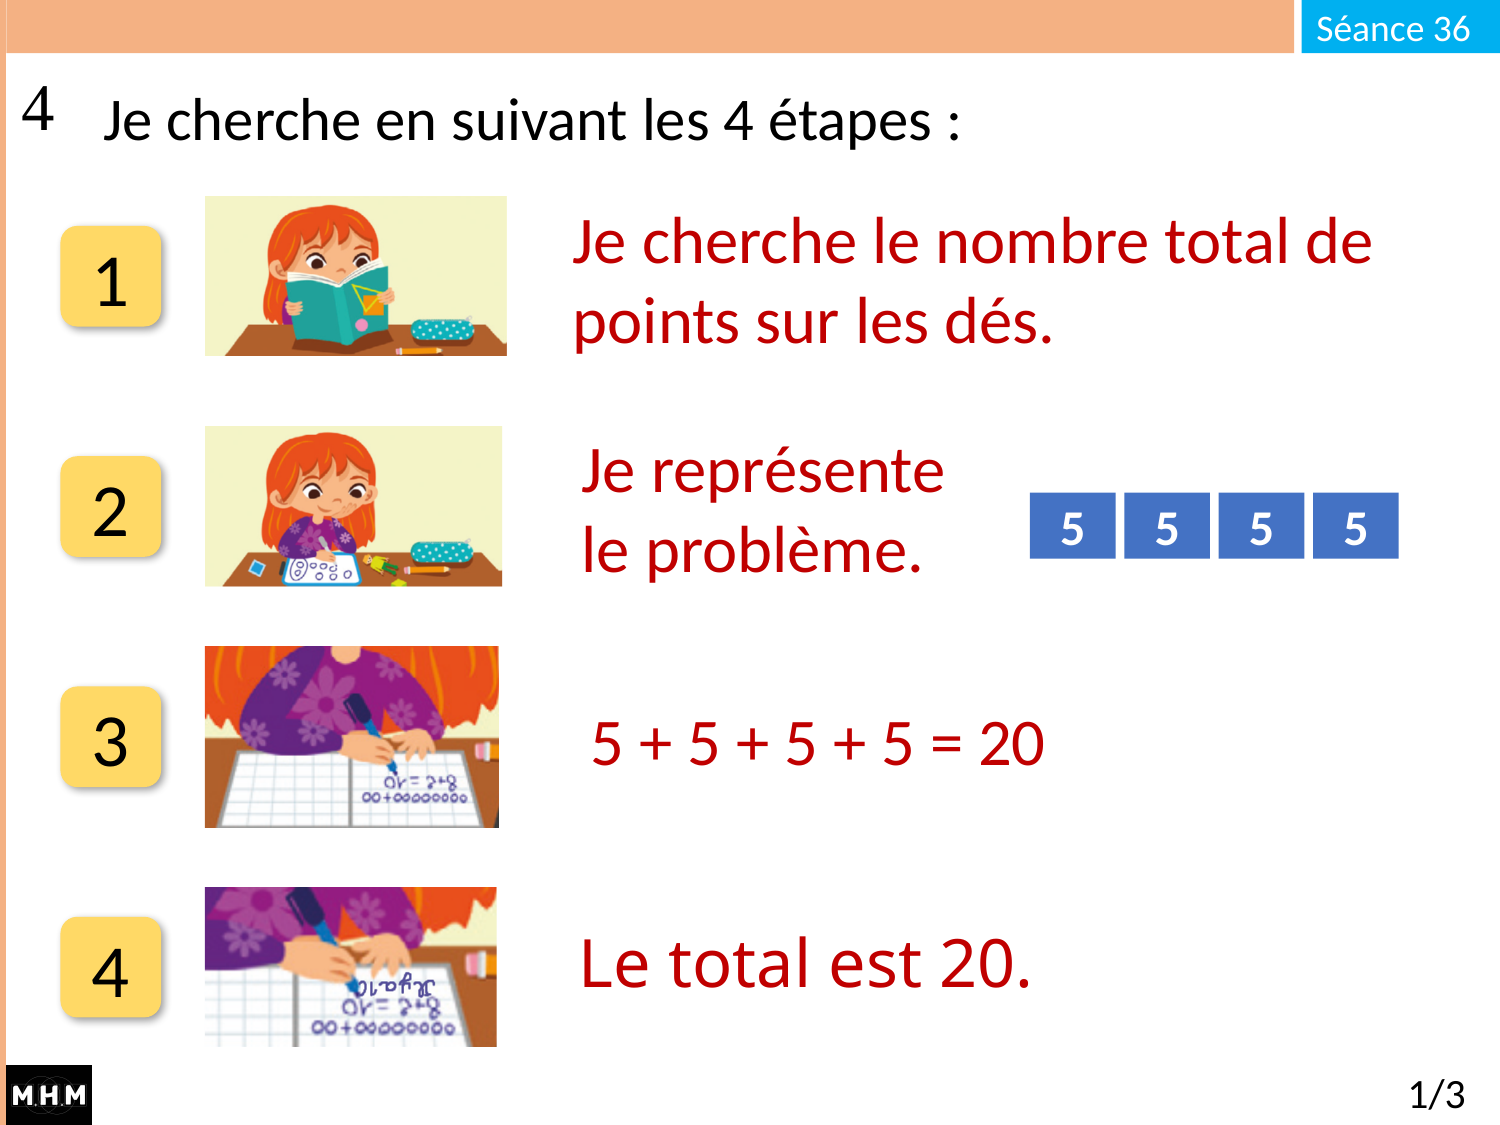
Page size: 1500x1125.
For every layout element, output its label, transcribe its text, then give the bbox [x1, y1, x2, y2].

list 1/3 [1373, 1064, 1500, 1125]
text_box 2 [59, 455, 163, 558]
text_box 5 [1218, 491, 1305, 560]
text_box Je représente le problème. [566, 418, 1418, 593]
picture [204, 426, 503, 587]
picture [204, 887, 497, 1047]
text_box 1 [59, 224, 163, 328]
picture [204, 196, 515, 356]
text_box 4 [59, 915, 163, 1019]
text_box 5 [1312, 491, 1400, 560]
picture [6, 1065, 92, 1125]
text_box 5 [1123, 491, 1211, 560]
text_box 5 [1029, 491, 1117, 560]
text_box 5 + 5 + 5 + 5 = 20 [575, 691, 1427, 786]
text_box 3 [59, 685, 163, 789]
text_box Je cherche le nombre total de points sur les dés. [558, 189, 1458, 365]
text_box Le total est 20. [563, 913, 1415, 1009]
picture [204, 646, 499, 828]
title Je cherche en suivant les 4 étapes : [88, 35, 1382, 161]
